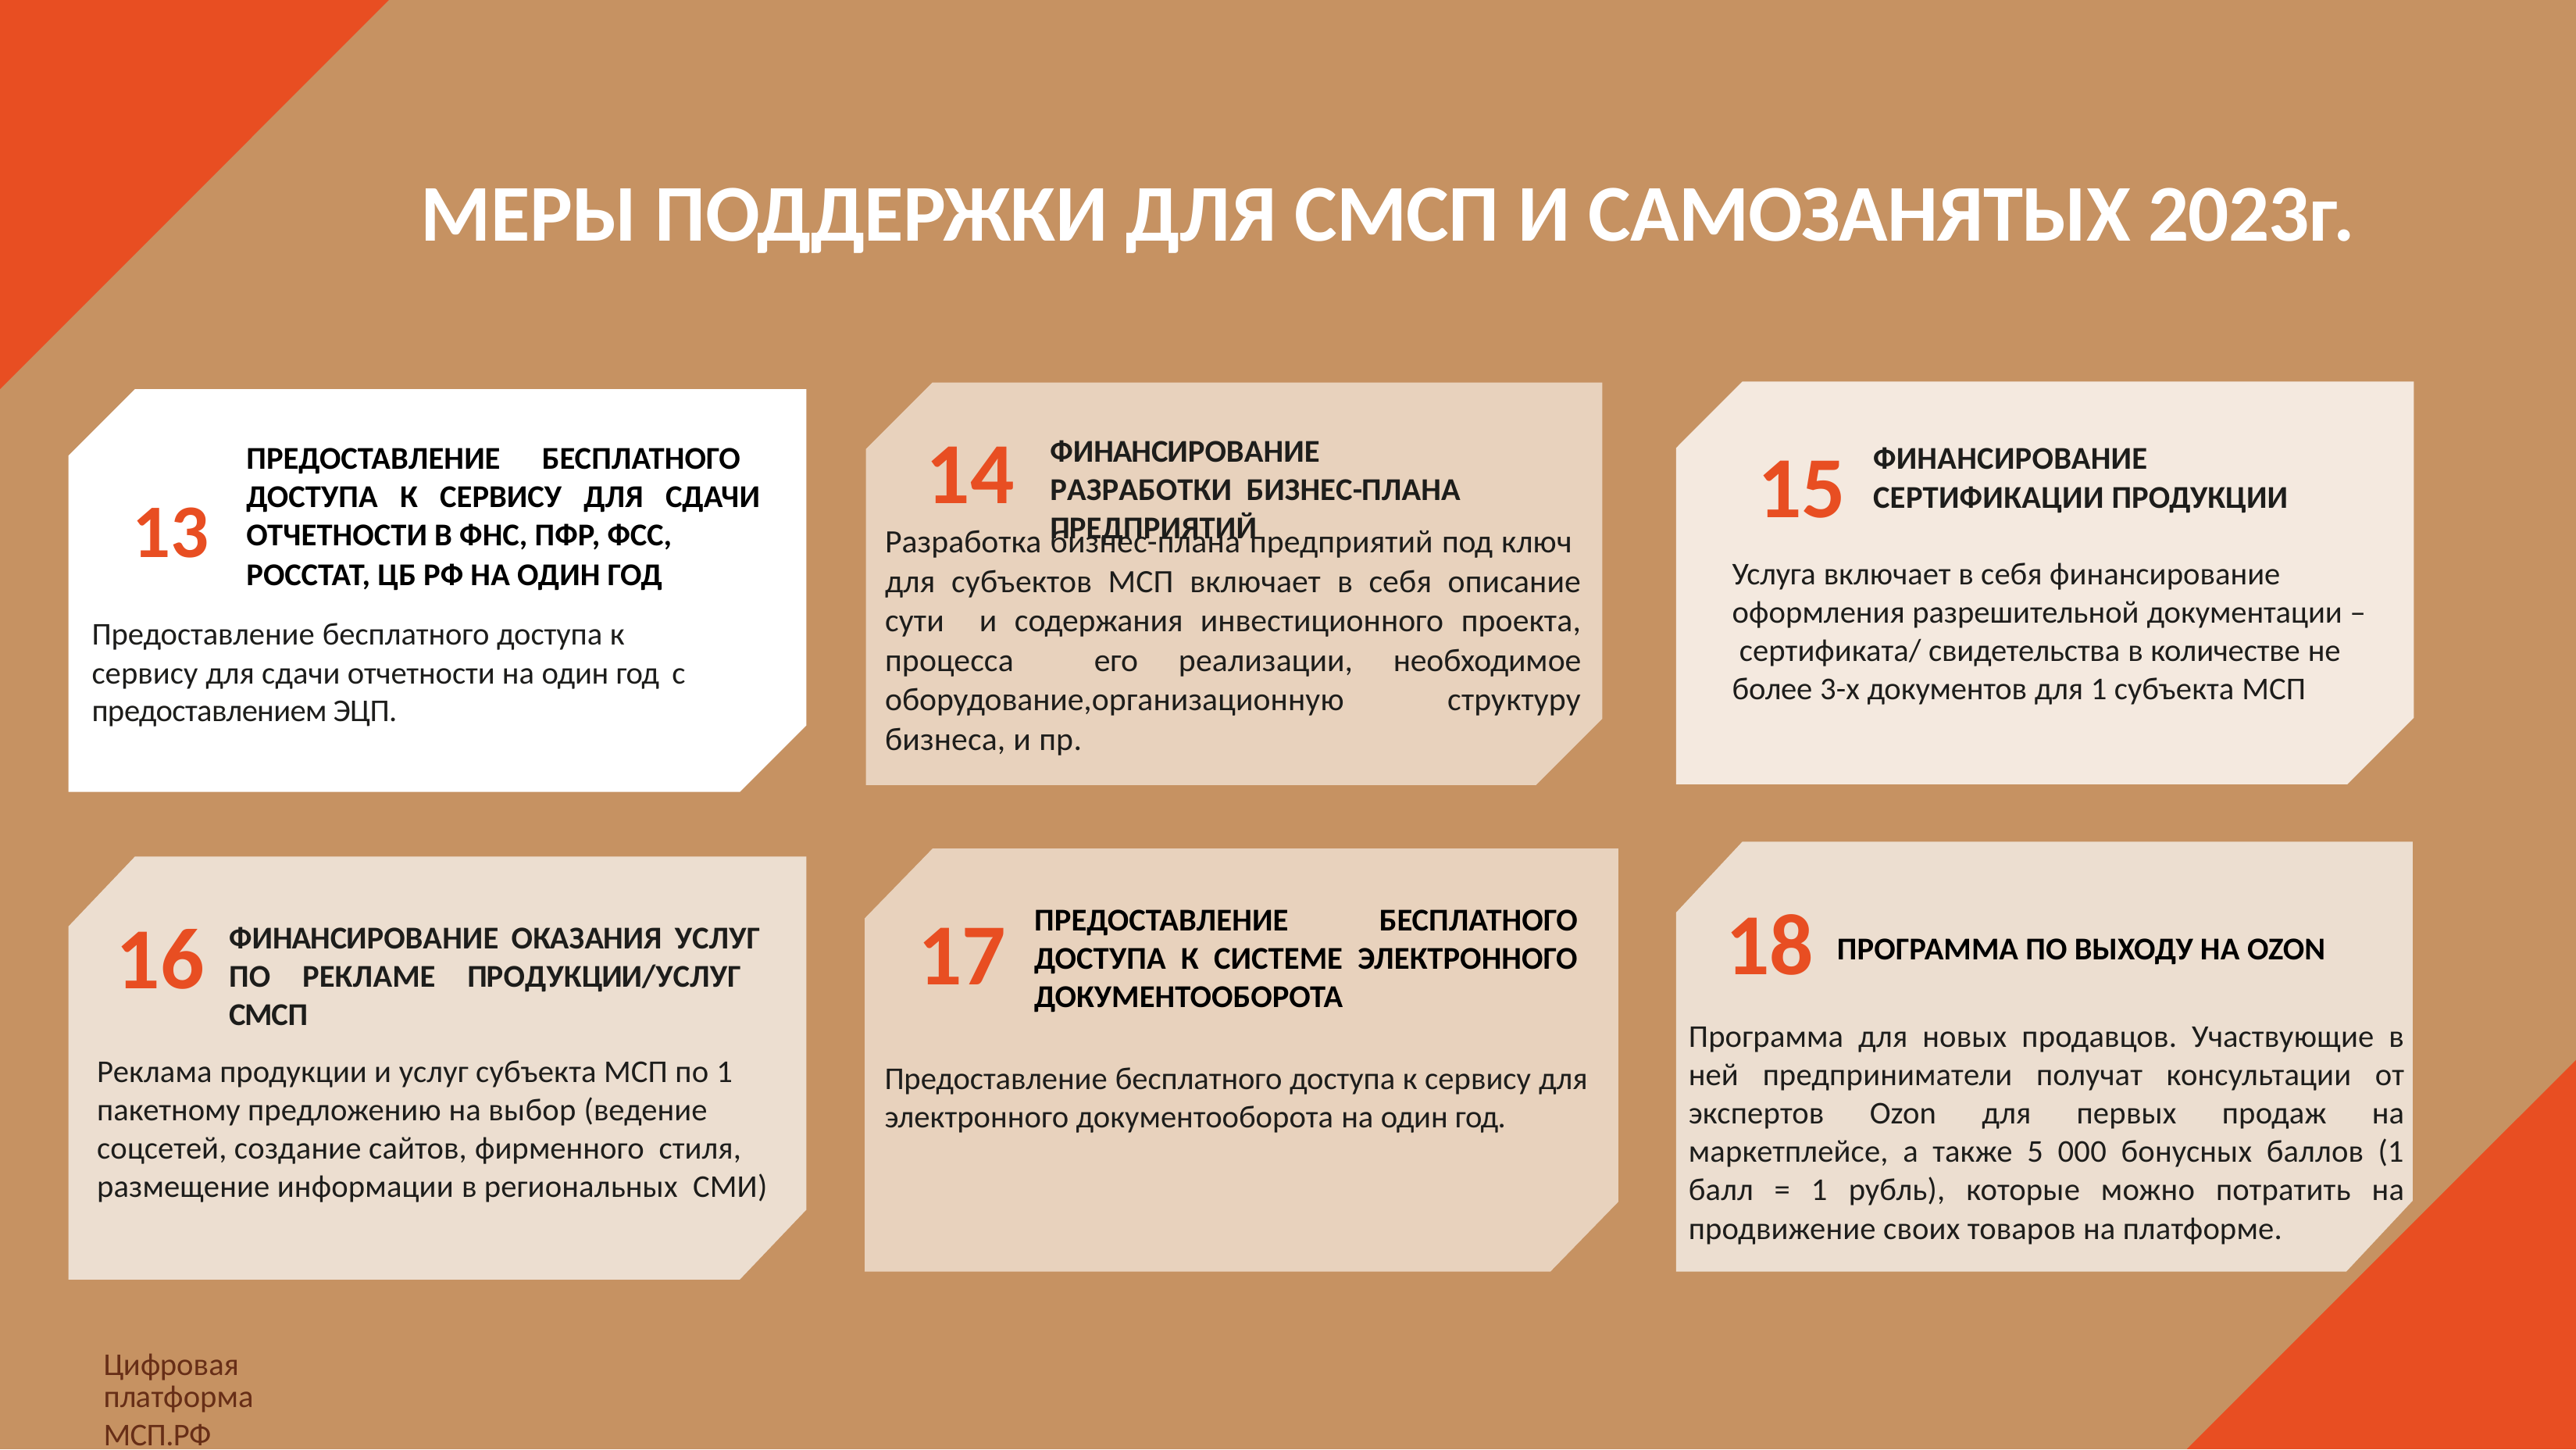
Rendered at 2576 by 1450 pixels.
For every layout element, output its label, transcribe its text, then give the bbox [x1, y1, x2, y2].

text_box ФИНАНСИРОВАНИЕ РАЗРАБОТКИ БИЗНЕС-ПЛАНА ПРЕДПРИЯТИЙ [1048, 428, 1485, 545]
text_box 16 [114, 899, 206, 1006]
text_box [68, 396, 244, 792]
text_box Цифровая платформа МСП.РФ [102, 1349, 388, 1450]
title МЕРЫ ПОДДЕРЖКИ ДЛЯ СМСП И САМОЗАНЯТЫХ 2023г. [419, 159, 2382, 403]
text_box Услуга включает в себя финансирование оформления разрешительной документации – сертификата/ свидетельства в количестве не более 3-х документов для 1 субъекта МСП [1730, 551, 2370, 784]
text_box [256, 389, 807, 763]
text_box ПРЕДОСТАВЛЕНИЕ БЕСПЛАТНОГО ДОСТУПА К СИСТЕМЕ ЭЛЕКТРОННОГО ДОКУМЕНТООБОРОТА [1033, 897, 1579, 1014]
text_box 17 [915, 895, 1054, 1002]
text_box ПРОГРАММА ПО ВЫХОДУ НА OZON [1835, 927, 2382, 966]
text_box Предоставление бесплатного доступа к сервису для электронного документооборота на один год. [883, 1055, 1602, 1211]
text_box [0, 0, 389, 390]
text_box 18 [1724, 886, 1816, 992]
text_box [2186, 1059, 2576, 1449]
text_box Предоставление бесплатного доступа к сервису для сдачи отчетности на один год с предоставлением ЭЦП. [90, 611, 769, 805]
text_box ФИНАНСИРОВАНИЕ СЕРТИФИКАЦИИ ПРОДУКЦИИ [1871, 435, 2292, 515]
text_box ФИНАНСИРОВАНИЕ ОКАЗАНИЯ УСЛУГ ПО РЕКЛАМЕ ПРОДУКЦИИ/УСЛУГ СМСП [227, 915, 774, 1032]
text_box 15 [1755, 429, 1848, 535]
text_box Программа для новых продавцов. Участвующие в ней предприниматели получат консультации от экспертов Ozon для первых продаж на маркетплейсе, а также 5 000 бонусных баллов (1 балл = 1 рубль), которые можно потратить на продвижение своих товаров на платформе. [1686, 1013, 2407, 1286]
text_box [1675, 381, 2414, 784]
text_box ПРЕДОСТАВЛЕНИЕ БЕСПЛАТНОГО ДОСТУПА К СЕРВИСУ ДЛЯ СДАЧИ ОТЧЕТНОСТИ В ФНС, ПФР, ФСС, РОССТАТ, ЦБ РФ НА ОДИН ГОД [244, 435, 783, 632]
text_box [68, 856, 807, 1280]
text_box Реклама продукции и услуг субъекта МСП по 1 пакетному предложению на выбор (ведение соцсетей, создание сайтов, фирменного стиля, размещение информации в региональных СМИ) [95, 1048, 771, 1244]
text_box [865, 403, 1603, 785]
text_box Разработка бизнес-плана предприятий под ключ для субъектов МСП включает в себя описание сути и содержания инвестиционного проекта, процесса его реализации, необходимое оборудование,организационную структуру бизнеса, и пр. [883, 518, 1582, 831]
text_box [1675, 841, 2413, 1272]
text_box 13 [127, 381, 256, 573]
text_box [865, 848, 1618, 1272]
text_box 14 [924, 415, 1062, 518]
